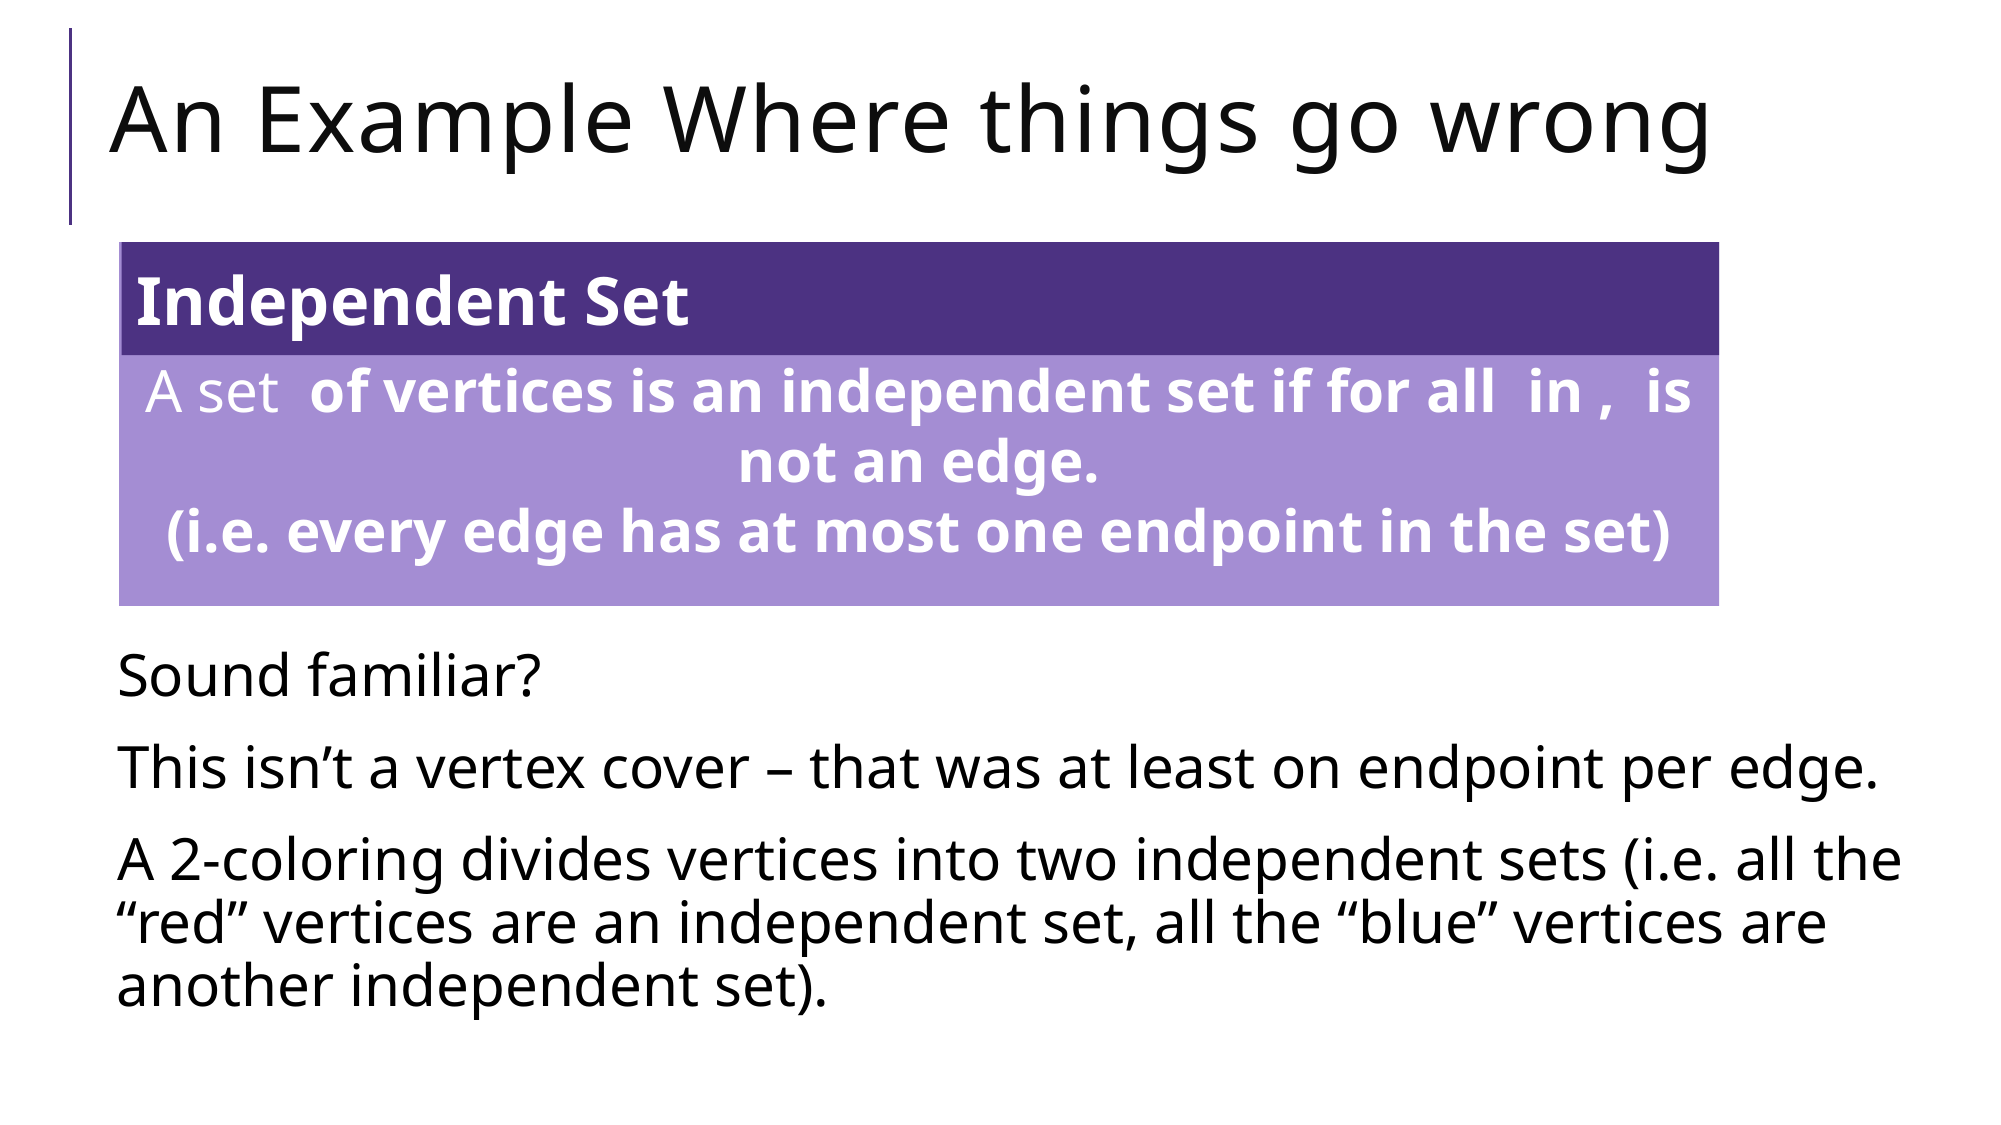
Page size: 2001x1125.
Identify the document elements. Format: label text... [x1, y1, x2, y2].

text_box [118, 241, 1720, 607]
list Sound familiar? This isn’t a vertex cover – that was at least on endpoint per edge. A 2-coloring divides vertices into two independent sets (i.e. all the “red” vertices are an independent set, all the “blue” vertices are another independent set). [94, 638, 1930, 1035]
title An Example Where things go wrong [94, 43, 1930, 210]
